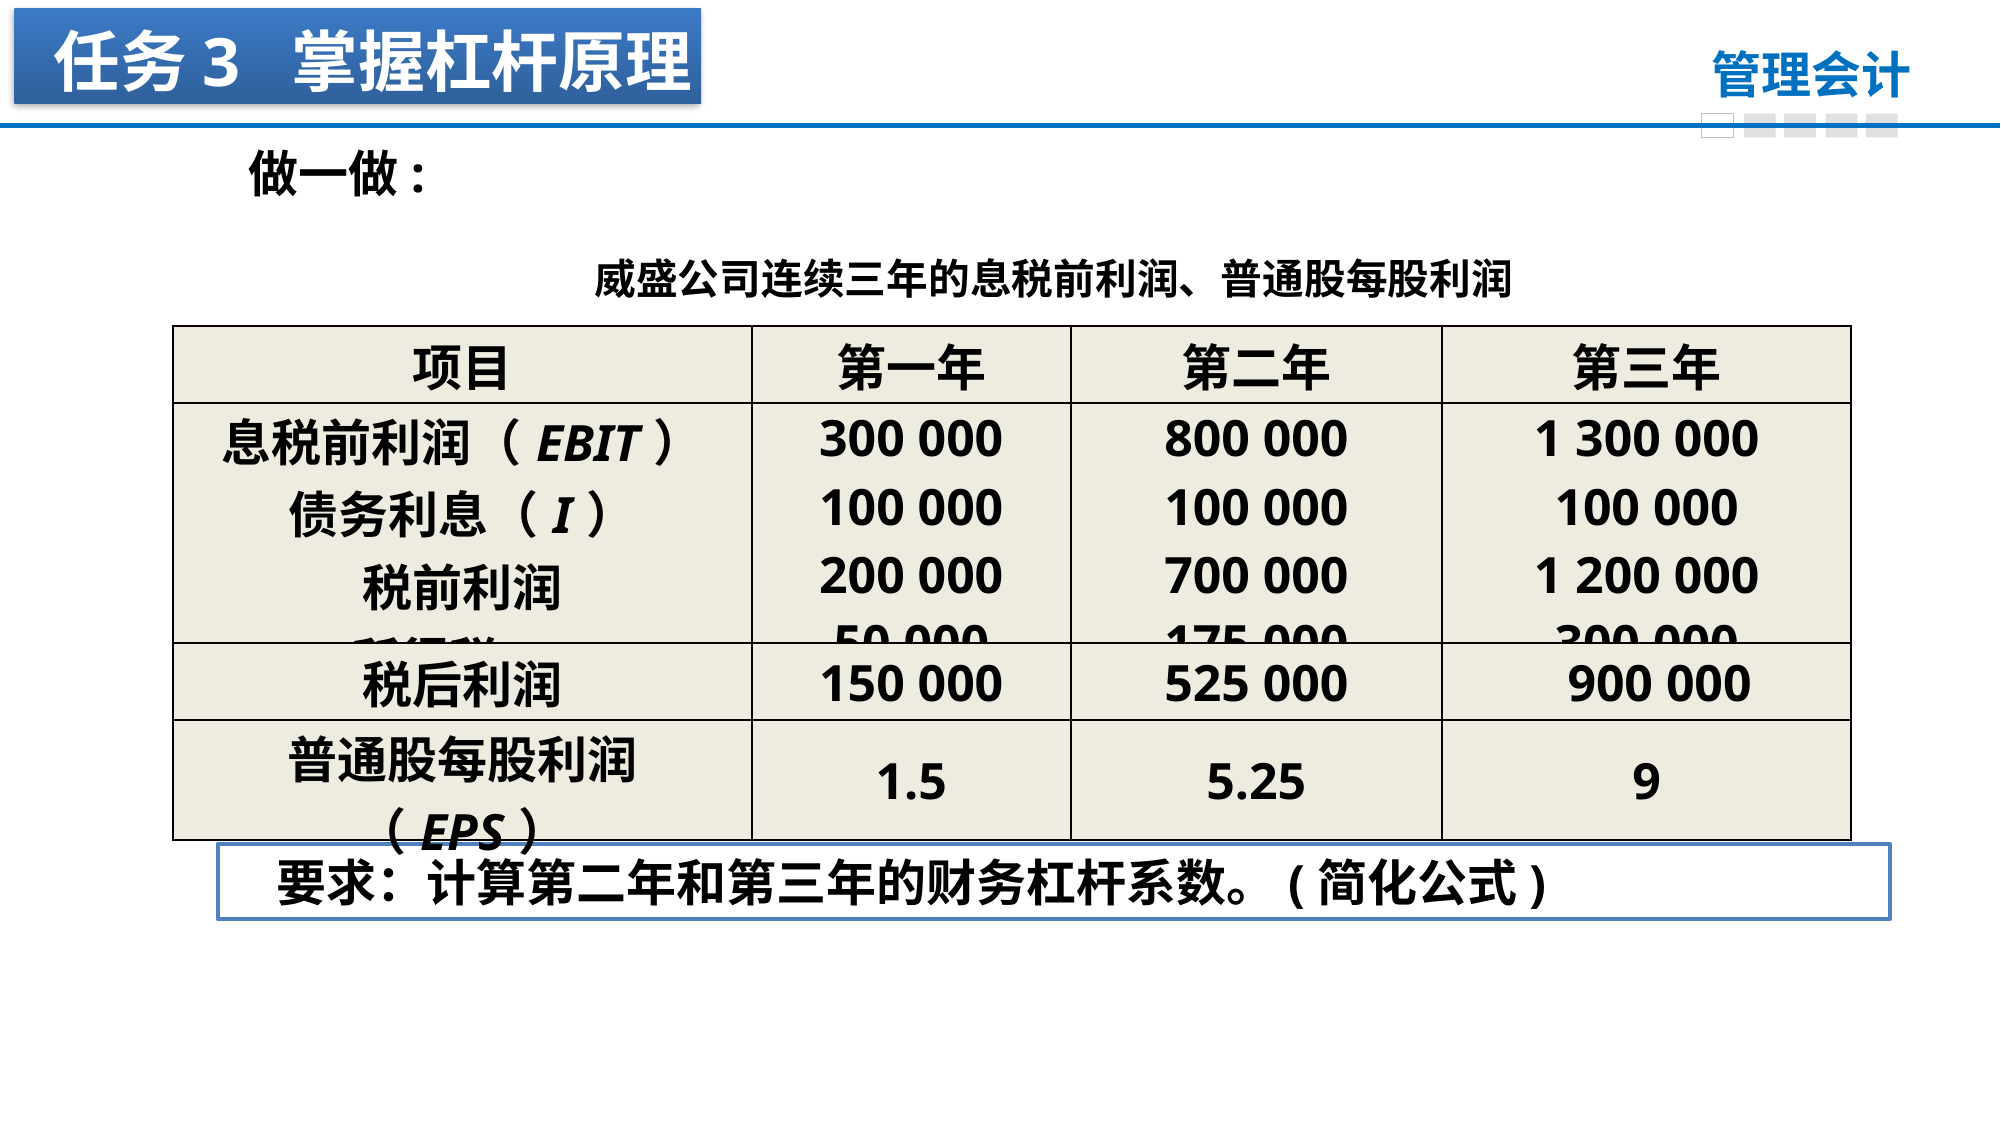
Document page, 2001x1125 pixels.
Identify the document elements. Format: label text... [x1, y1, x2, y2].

table_cell 800 000 100 000 700 000 175 000 [1072, 404, 1441, 642]
table_cell 息税前利润（EBIT） 债务利息（I） 税前利润 所得税(T) [174, 404, 751, 642]
text_box 要求：计算第二年和第三年的财务杠杆系数。(简化公式) [216, 842, 1892, 921]
table_cell 普通股每股利润（EPS） [174, 721, 751, 839]
table_header 项目 [174, 327, 751, 402]
table_cell 900 000 [1443, 644, 1850, 719]
table_cell 9 [1443, 721, 1850, 839]
text_box 威盛公司连续三年的息税前利润、普通股每股利润 [594, 202, 1514, 303]
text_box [14, 7, 717, 109]
table_header 第一年 [753, 327, 1070, 402]
table_cell 1 300 000 100 000 1 200 000 300 000 [1443, 404, 1850, 642]
table_cell 150 000 [753, 644, 1070, 719]
table_cell 5.25 [1072, 721, 1441, 839]
table_cell 1.5 [753, 721, 1070, 839]
text_box 做一做: [248, 141, 426, 203]
table_header 第二年 [1072, 327, 1441, 402]
table_cell 300 000 100 000 200 000 50 000 [753, 404, 1070, 642]
table_header 第三年 [1443, 327, 1850, 402]
table_cell 税后利润 [174, 644, 751, 719]
table_cell 525 000 [1072, 644, 1441, 719]
